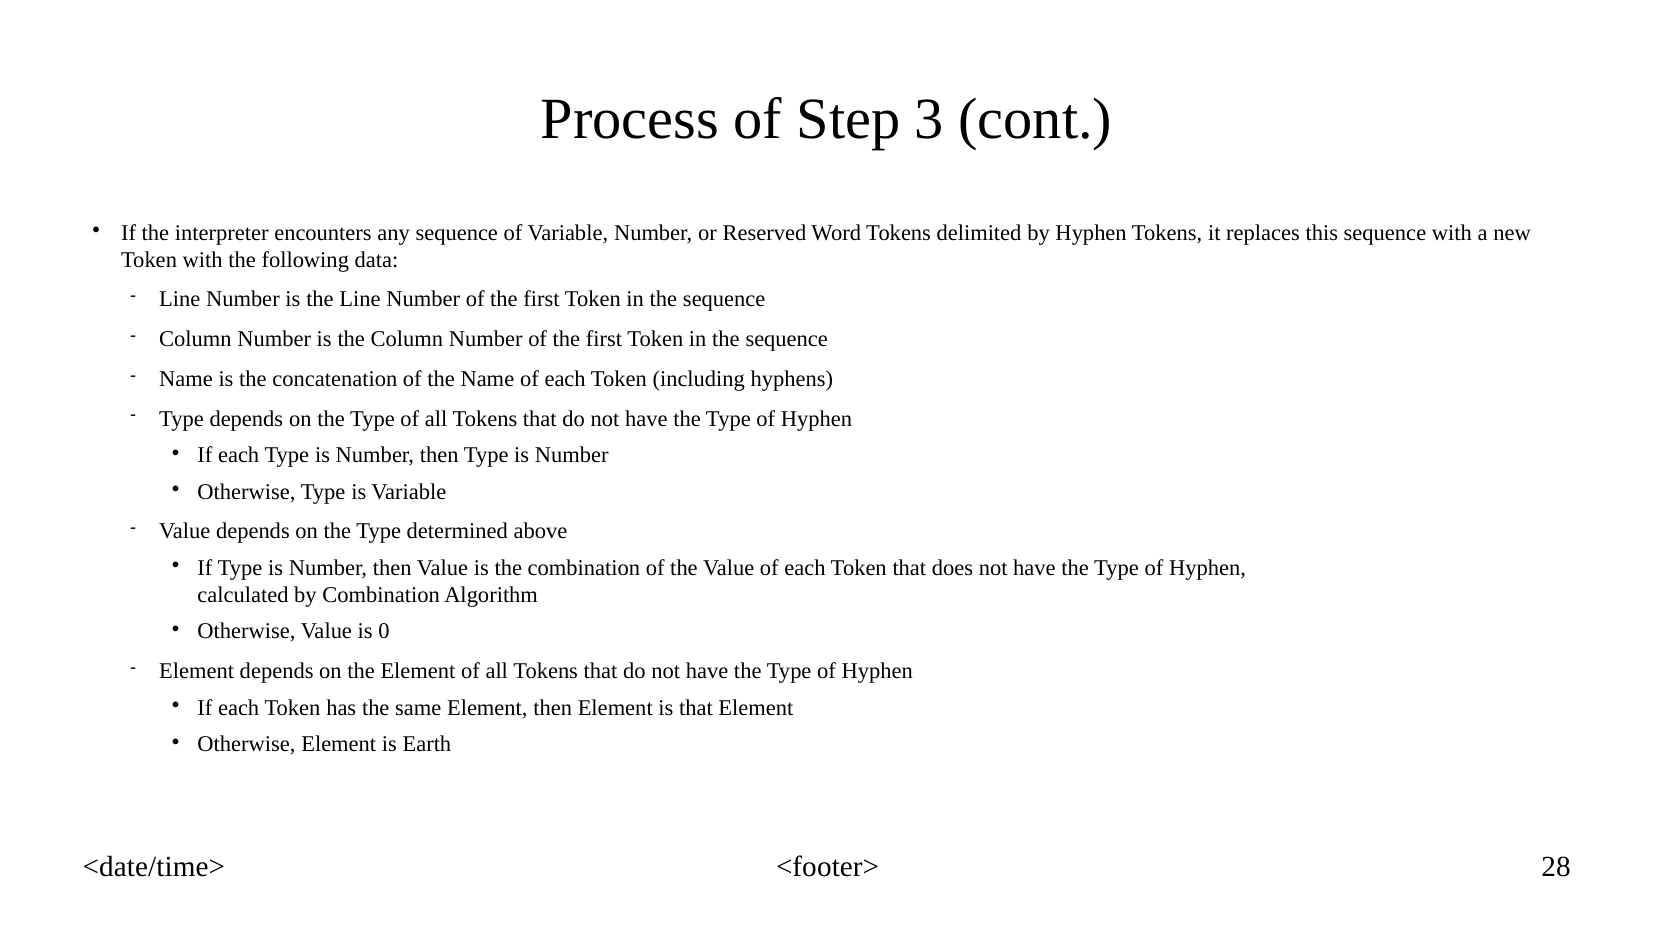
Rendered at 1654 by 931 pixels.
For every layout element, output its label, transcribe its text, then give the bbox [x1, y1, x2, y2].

text_box Process of Step 3 (cont.) [82, 37, 1571, 193]
text_box If the interpreter encounters any sequence of Variable, Number, or Reserved Word Tokens delimited by Hyphen Tokens, it replaces this sequence with a new Token with the following data: Line Number is the Line Number of the first Token in the sequence Column Number is the Column Number of the first Token in the sequence Name is the concatenation of the Name of each Token (including hyphens) Type depends on the Type of all Tokens that do not have the Type of Hyphen If each Type is Number, then Type is Number Otherwise, Type is Variable Value depends on the Type determined above If Type is Number, then Value is the combination of the Value of each Token that does not have the Type of Hyphen, calculated by Combination Algorithm Otherwise, Value is 0 Element depends on the Element of all Tokens that do not have the Type of Hyphen If each Token has the same Element, then Element is that Element Otherwise, Element is Earth [82, 217, 1571, 757]
